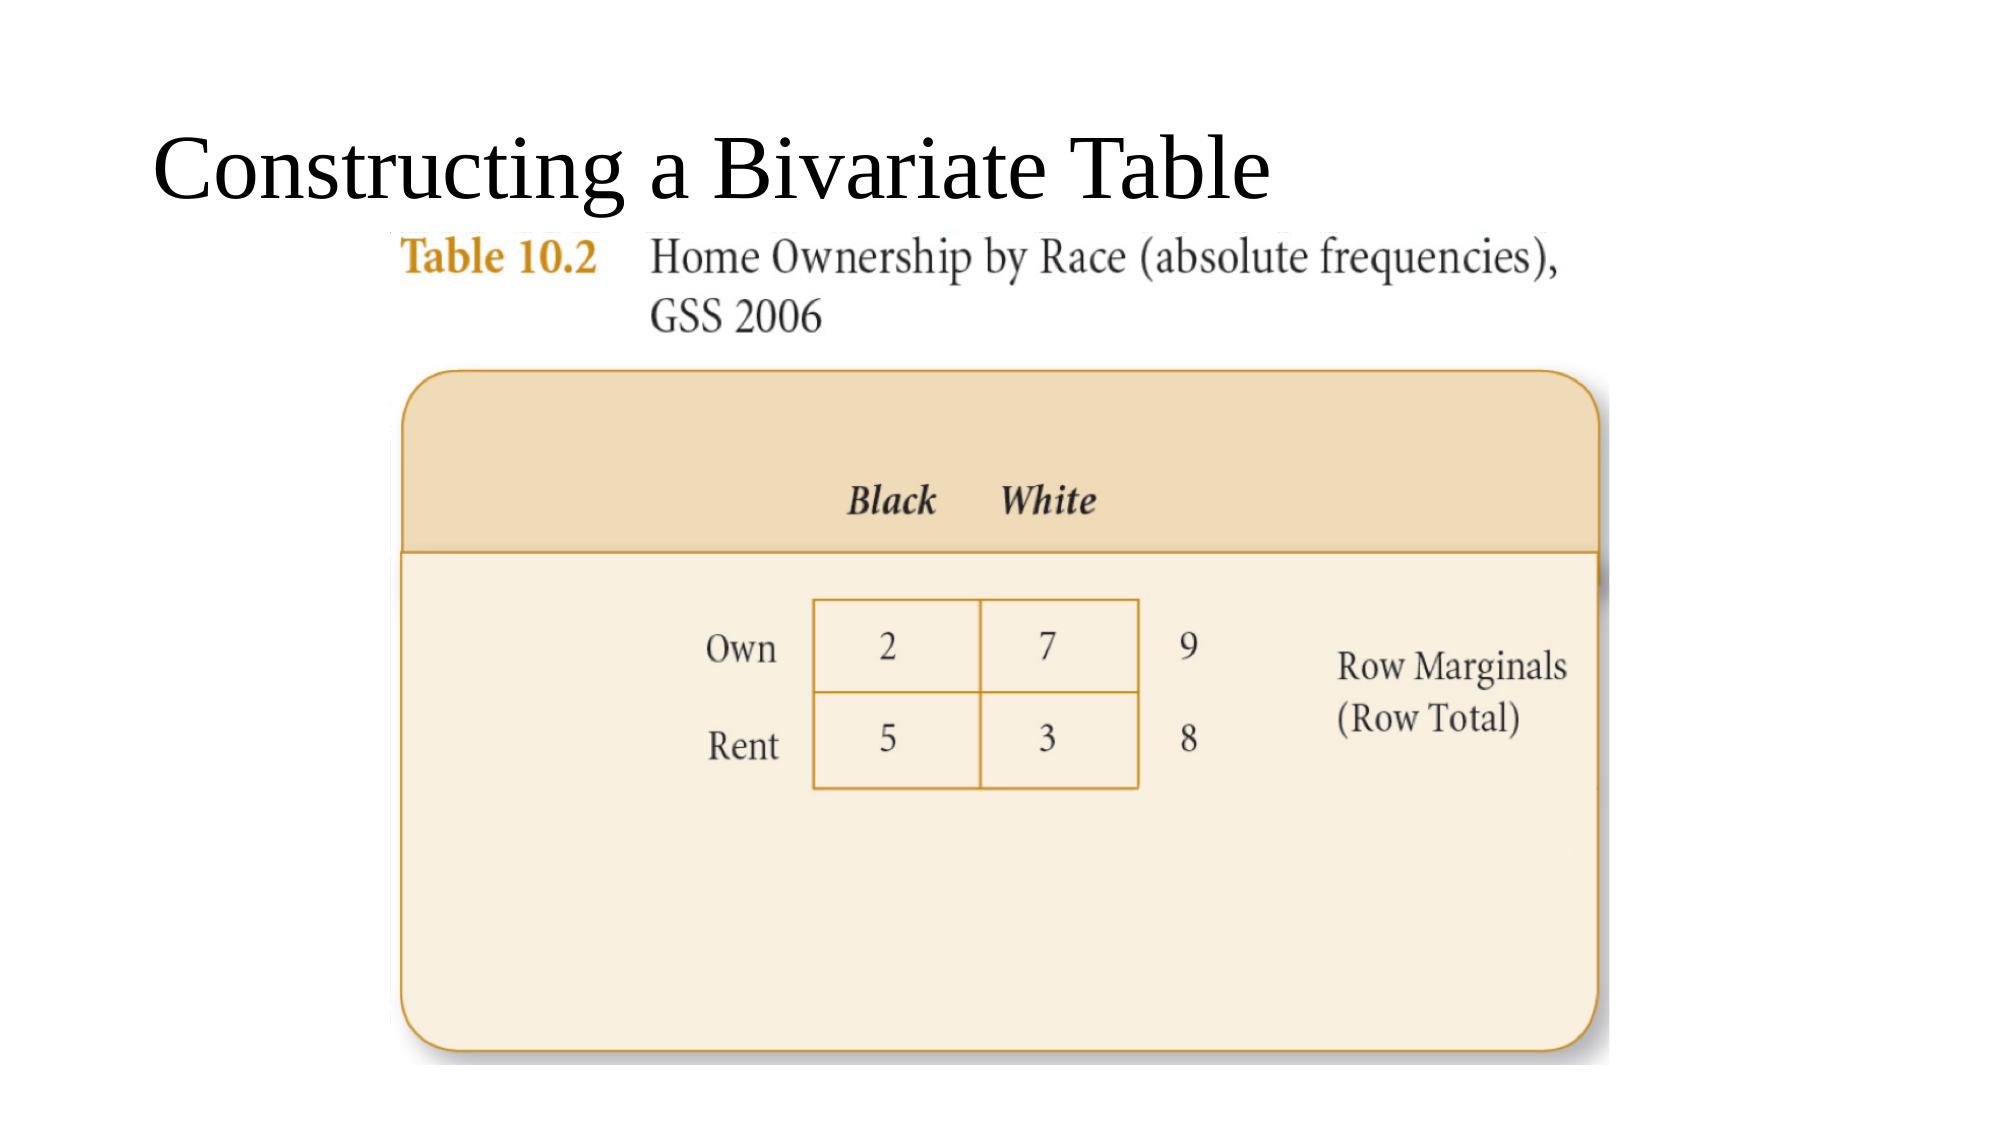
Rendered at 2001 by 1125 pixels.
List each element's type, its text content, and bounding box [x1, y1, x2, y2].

title Constructing a Bivariate Table [137, 59, 1863, 278]
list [390, 232, 1610, 1065]
